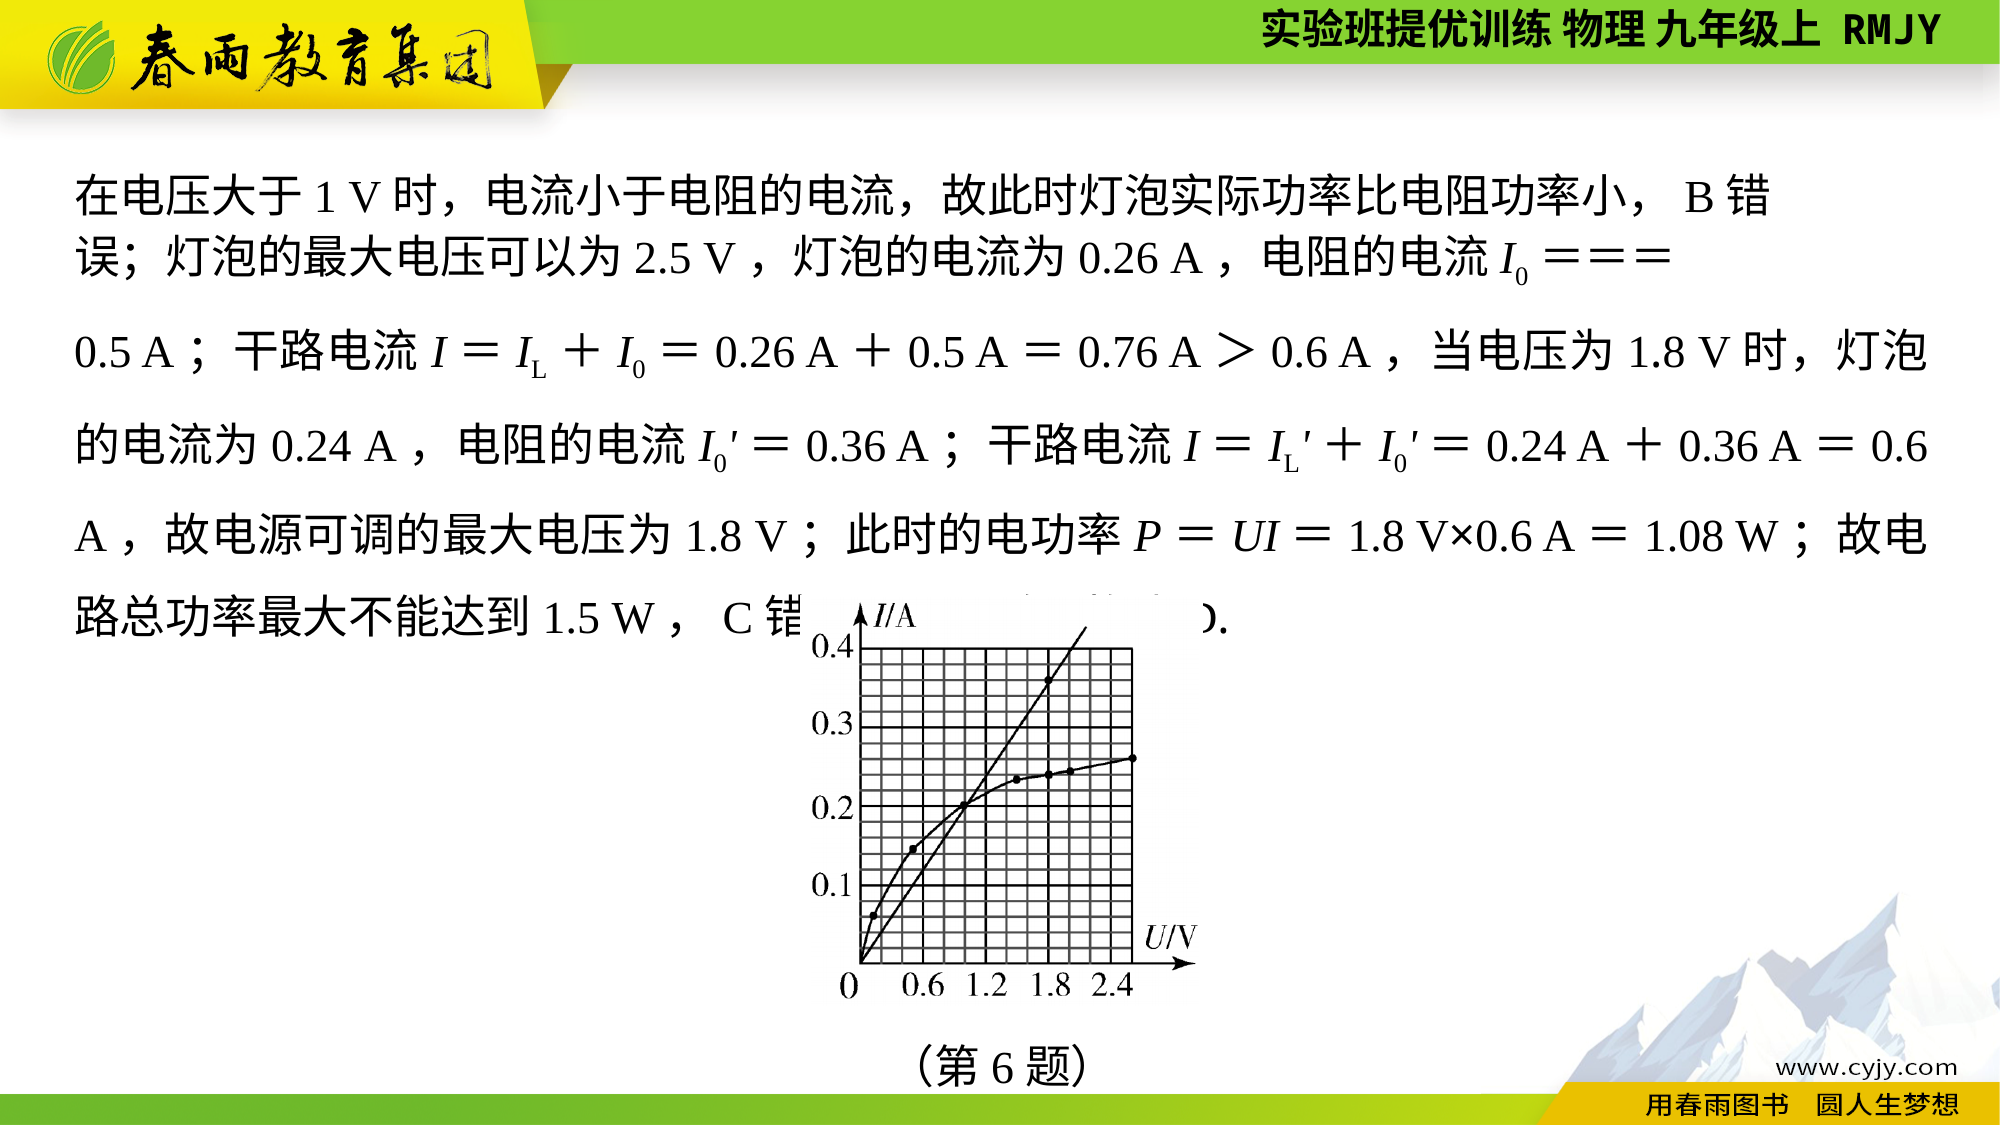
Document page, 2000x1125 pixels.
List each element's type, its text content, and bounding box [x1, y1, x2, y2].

text_box （第6题） [874, 1015, 1132, 1101]
picture [0, 0, 2000, 1125]
